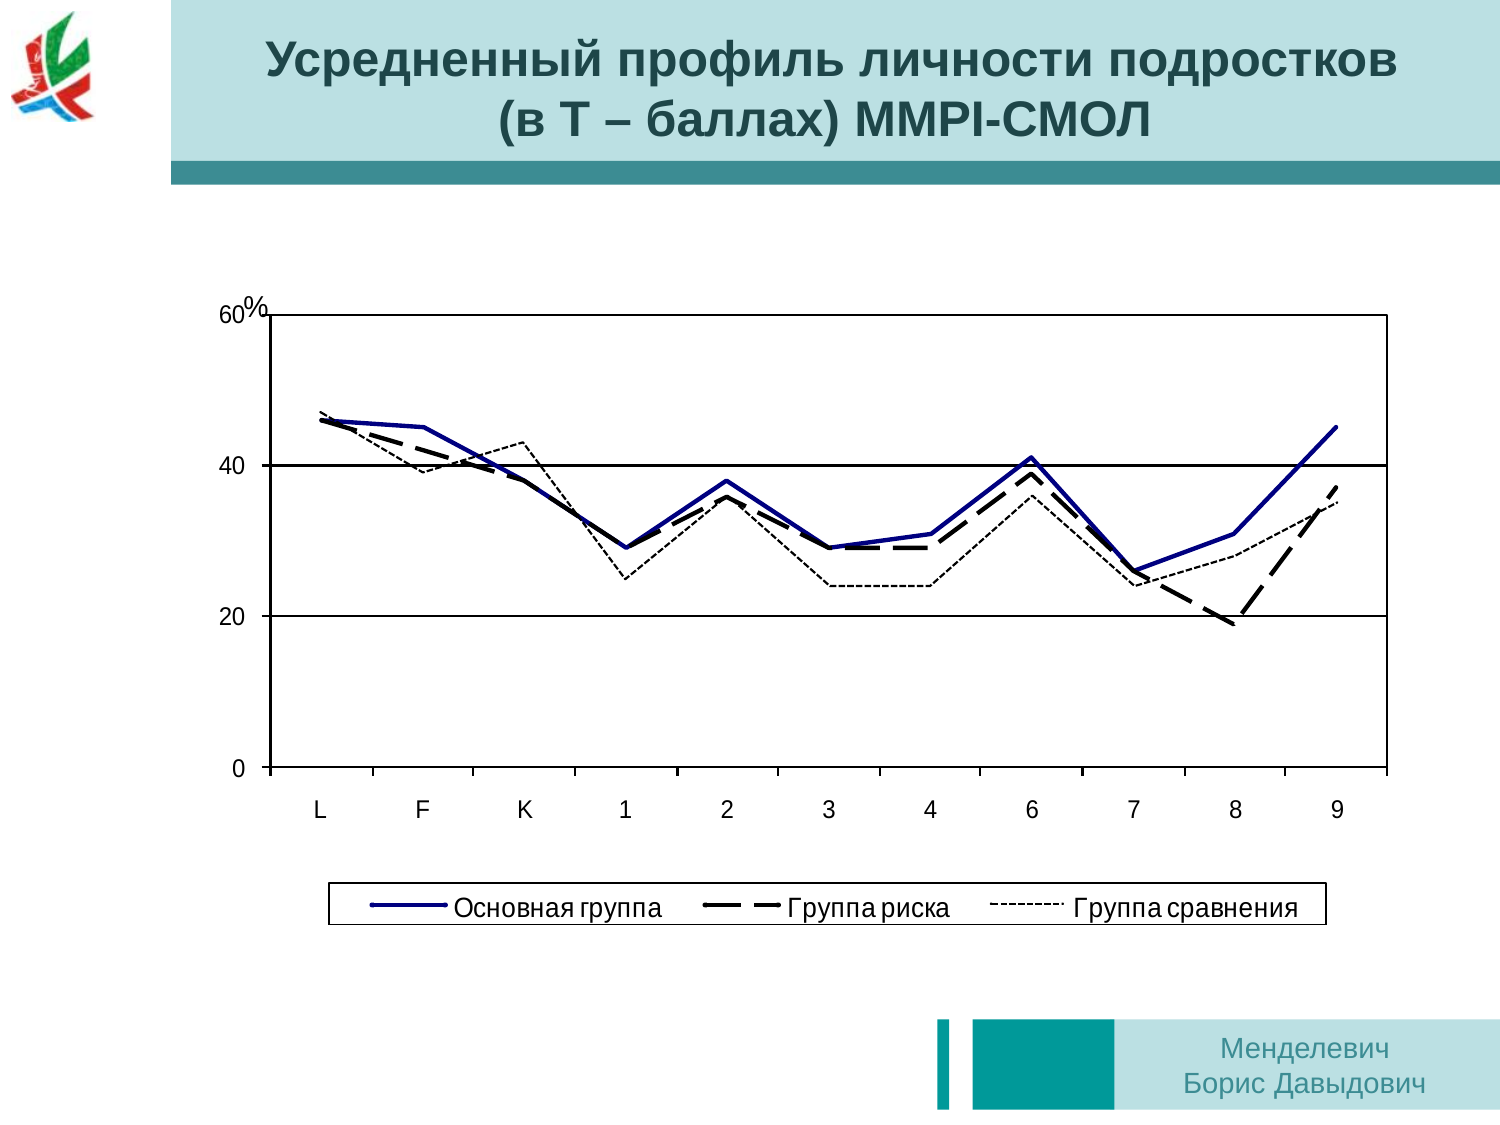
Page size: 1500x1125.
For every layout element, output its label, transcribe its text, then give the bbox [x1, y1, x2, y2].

text_box [171, 0, 1500, 160]
text_box [171, 160, 1500, 185]
text_box Менделевич Борис Давыдович [1115, 1019, 1500, 1110]
picture [11, 11, 96, 122]
text_box [937, 1019, 950, 1110]
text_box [175, 269, 1430, 938]
text_box Усредненный профиль личности подростков (в Т – баллах) MMPI-СМОЛ [222, 19, 1442, 154]
text_box [972, 1019, 1115, 1110]
